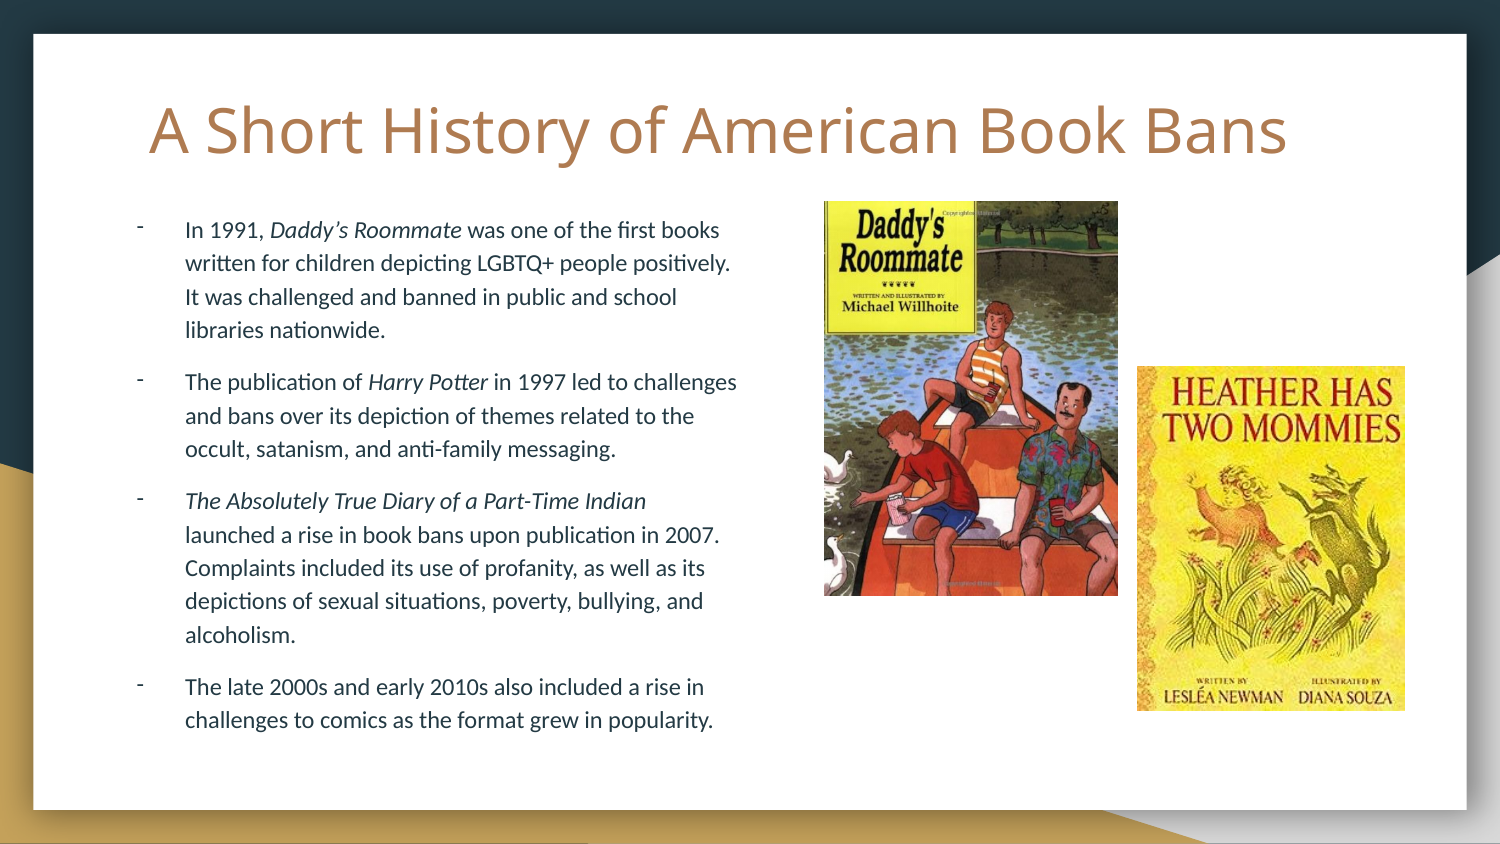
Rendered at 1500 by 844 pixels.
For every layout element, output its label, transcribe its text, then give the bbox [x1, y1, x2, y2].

picture [1137, 366, 1406, 712]
list In 1991, Daddy’s Roommate was one of the first books written for children depicting LGBTQ+ people positively. It was challenged and banned in public and school libraries nationwide. The publication of Harry Potter in 1997 led to challenges and bans over its depiction of themes related to the occult, satanism, and anti-family messaging. The Absolutely True Diary of a Part-Time Indian launched a rise in book bans upon publication in 2007. Complaints included its use of profanity, as well as its depictions of sexual situations, poverty, bullying, and alcoholism. The late 2000s and early 2010s also included a rise in challenges to comics as the format grew in popularity. [97, 194, 756, 767]
title A Short History of American Book Bans [134, 76, 1366, 233]
picture [824, 200, 1118, 596]
